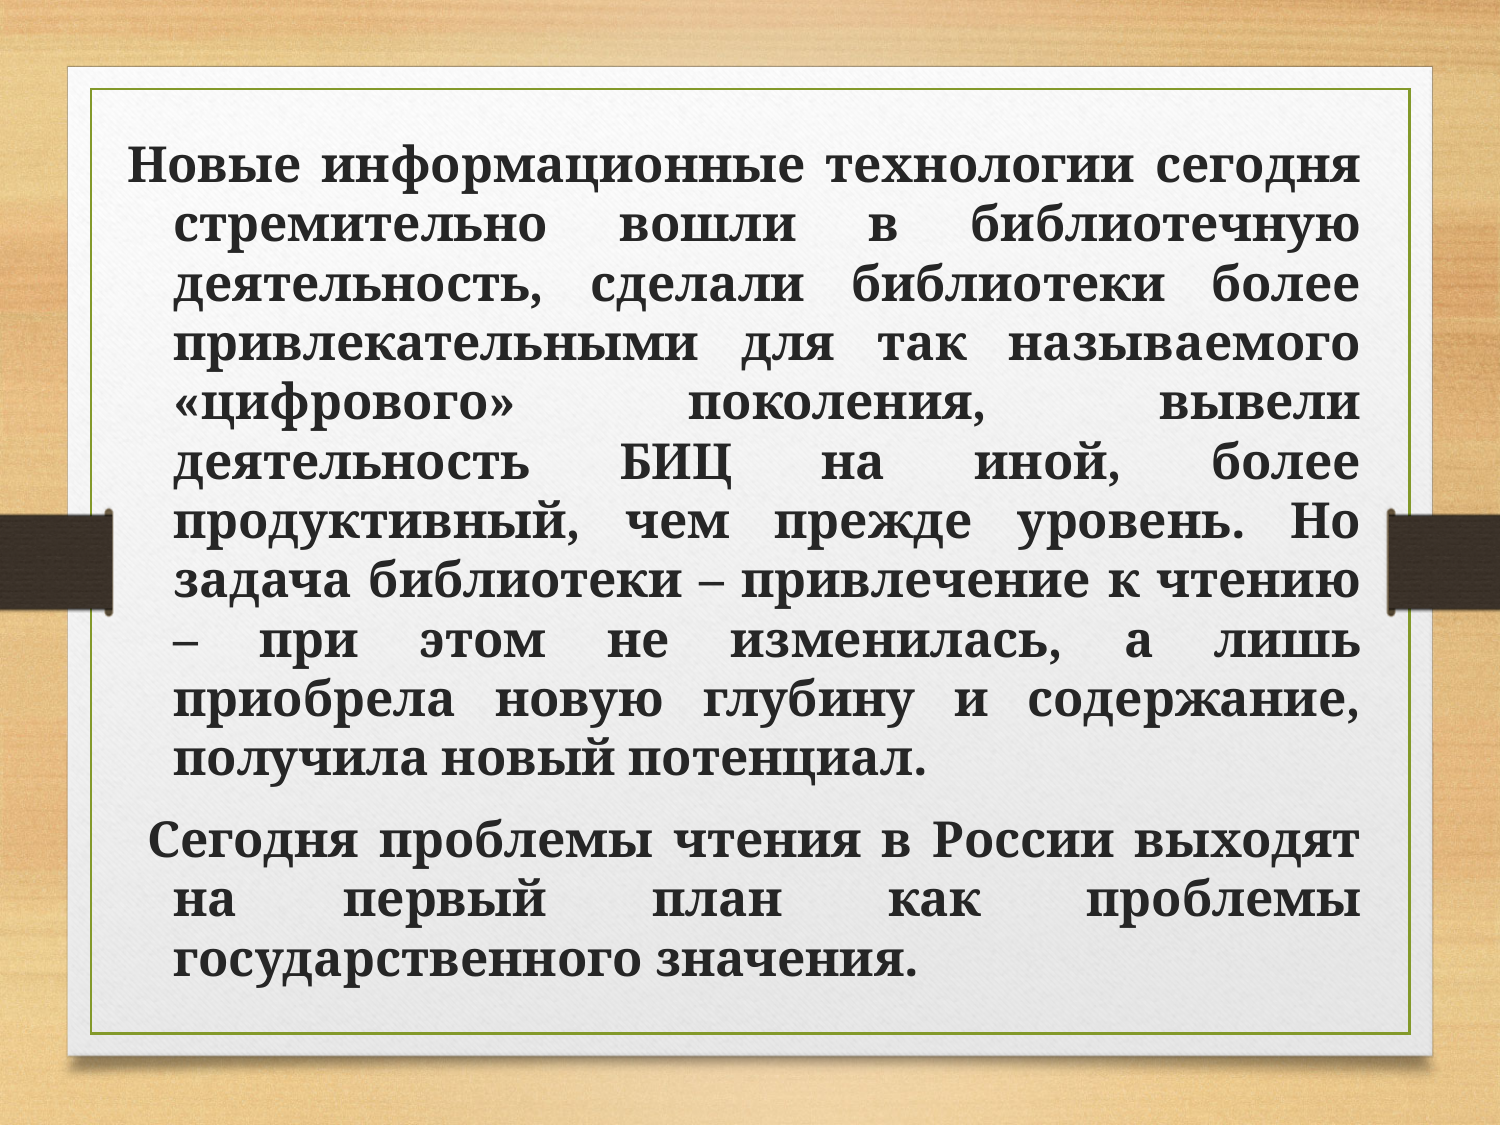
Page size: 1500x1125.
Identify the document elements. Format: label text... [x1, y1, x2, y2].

list Новые информационные технологии сегодня стремительно вошли в библиотечную деятельность, сделали библиотеки более привлекательными для так называемого «цифрового» поколения, вывели деятельность БИЦ на иной, более продуктивный, чем прежде уровень. Но задача библиотеки – привлечение к чтению – при этом не изменилась, а лишь приобрела новую глубину и содержание, получила новый потенциал. Сегодня проблемы чтения в России выходят на первый план как проблемы государственного значения. [112, 125, 1376, 1000]
picture [0, 0, 1500, 1125]
